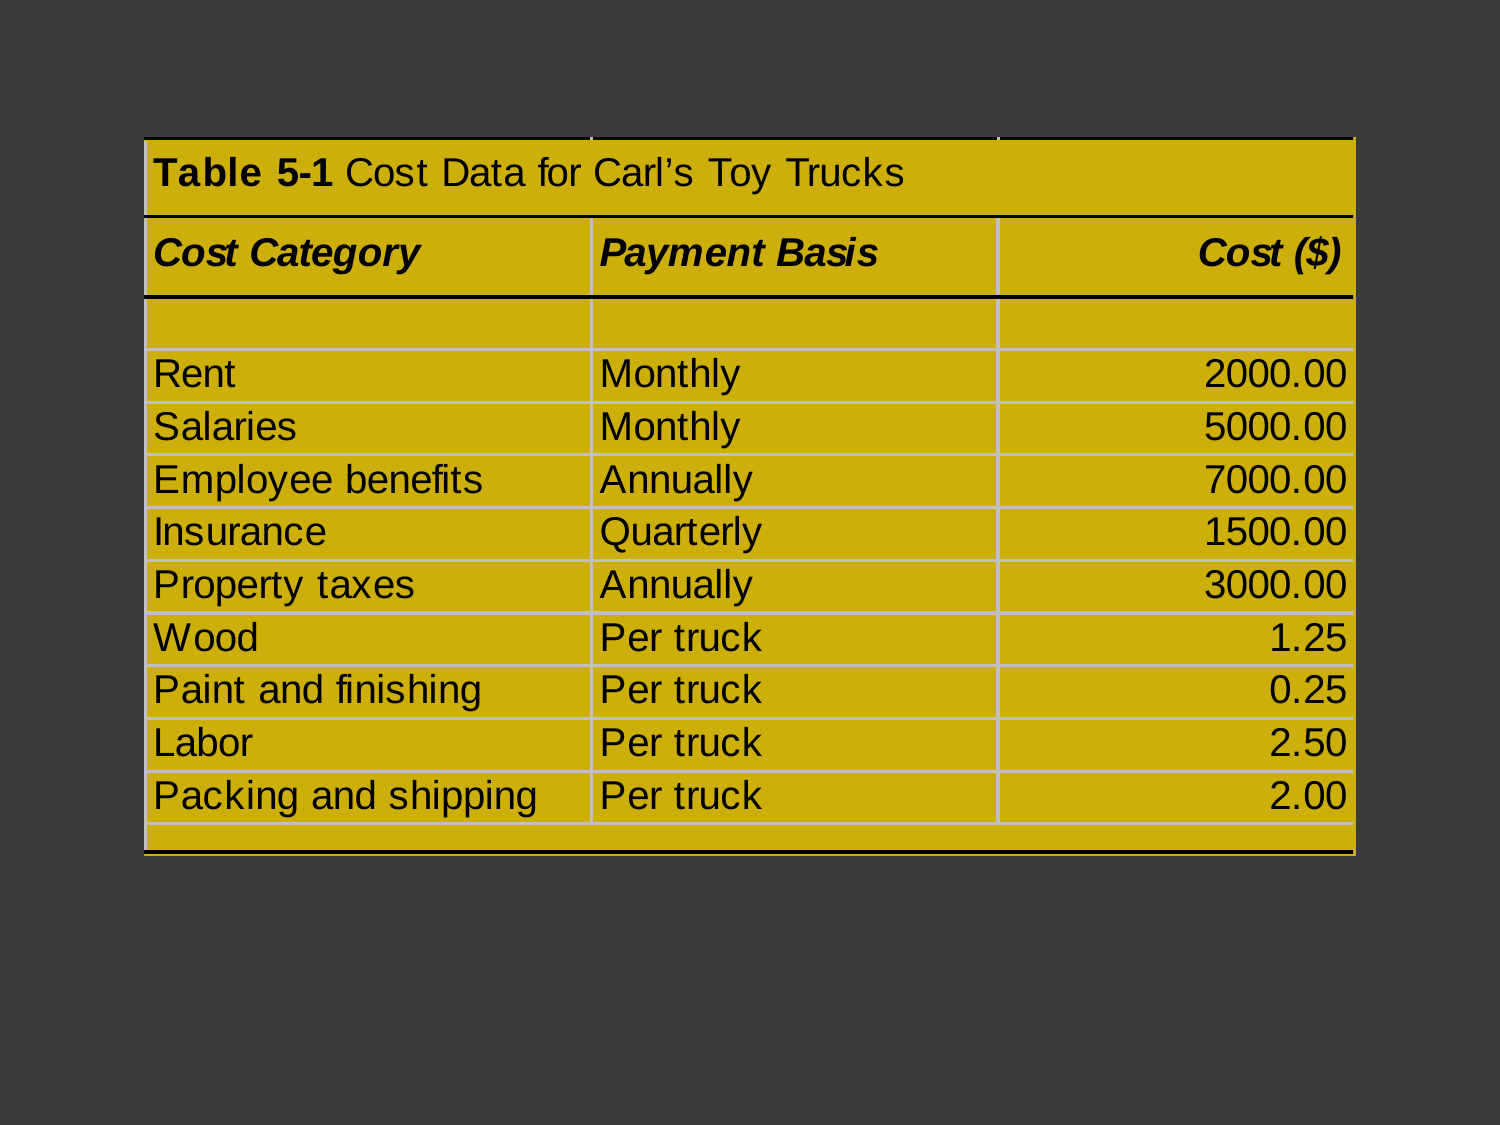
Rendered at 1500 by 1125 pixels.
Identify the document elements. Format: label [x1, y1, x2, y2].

text_box [143, 137, 1357, 857]
